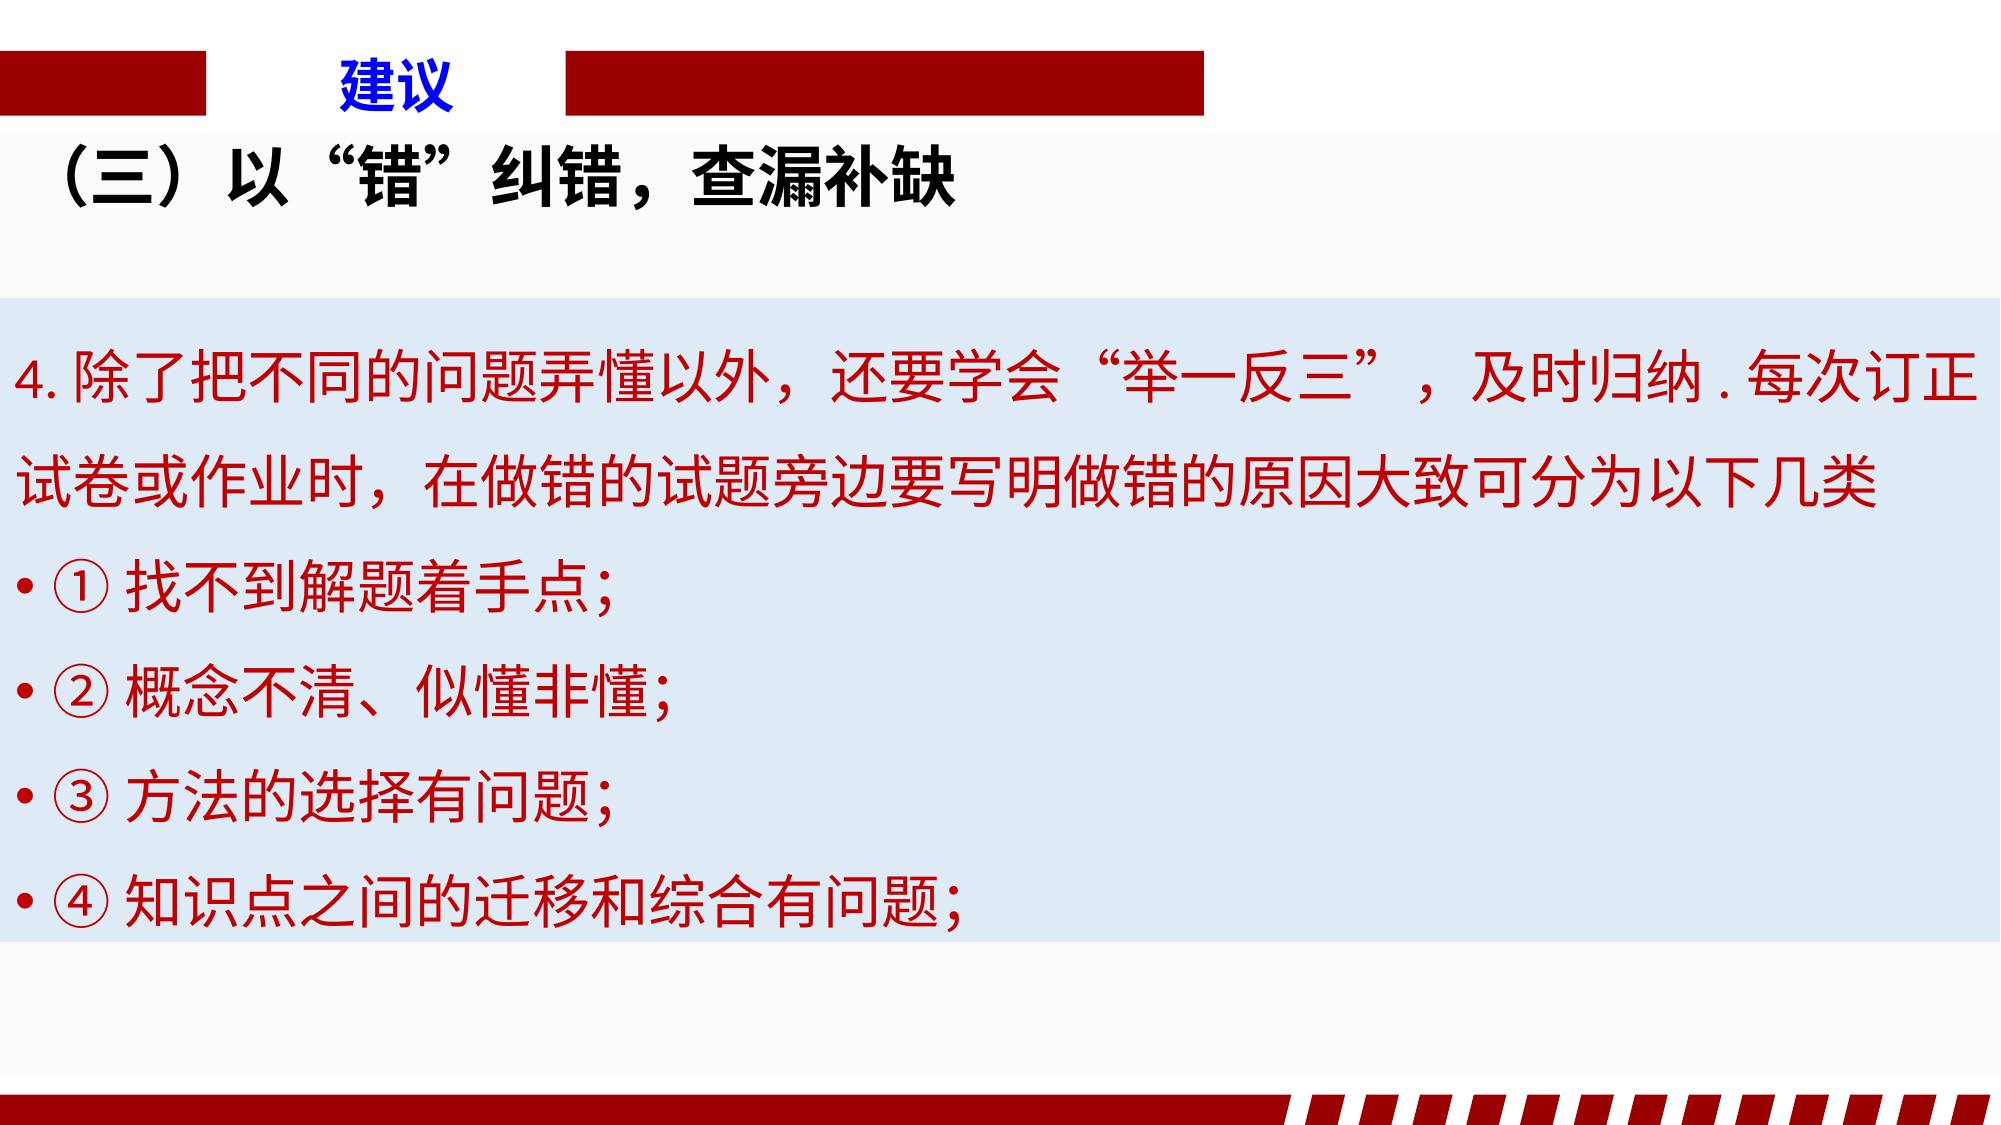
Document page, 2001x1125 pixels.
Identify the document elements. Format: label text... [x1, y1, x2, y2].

text_box [1303, 1093, 1347, 1125]
text_box [1895, 1093, 1938, 1125]
text_box [1949, 1093, 1992, 1125]
text_box [1465, 1093, 1508, 1125]
text_box [1357, 1093, 1401, 1125]
text_box 建议 [227, 41, 566, 127]
text_box [566, 50, 1205, 117]
text_box [1680, 1093, 1723, 1125]
text_box [1787, 1093, 1831, 1125]
text_box （三）以“错”纠错，查漏补缺 [8, 127, 2000, 222]
text_box [1841, 1093, 1885, 1125]
text_box [0, 1093, 1293, 1125]
text_box [0, 50, 207, 117]
text_box [1411, 1093, 1454, 1125]
text_box [1572, 1093, 1616, 1125]
text_box [1733, 1093, 1777, 1125]
text_box 4.除了把不同的问题弄懂以外，还要学会“举一反三”，及时归纳.每次订正试卷或作业时，在做错的试题旁边要写明做错的原因大致可分为以下几类 ①找不到解题着手点； ②概念不清、似懂非懂； ③方法的选择有问题； ④知识点之间的迁移和综合有问题； [0, 297, 2000, 943]
text_box [1518, 1093, 1562, 1125]
text_box [1626, 1093, 1670, 1125]
